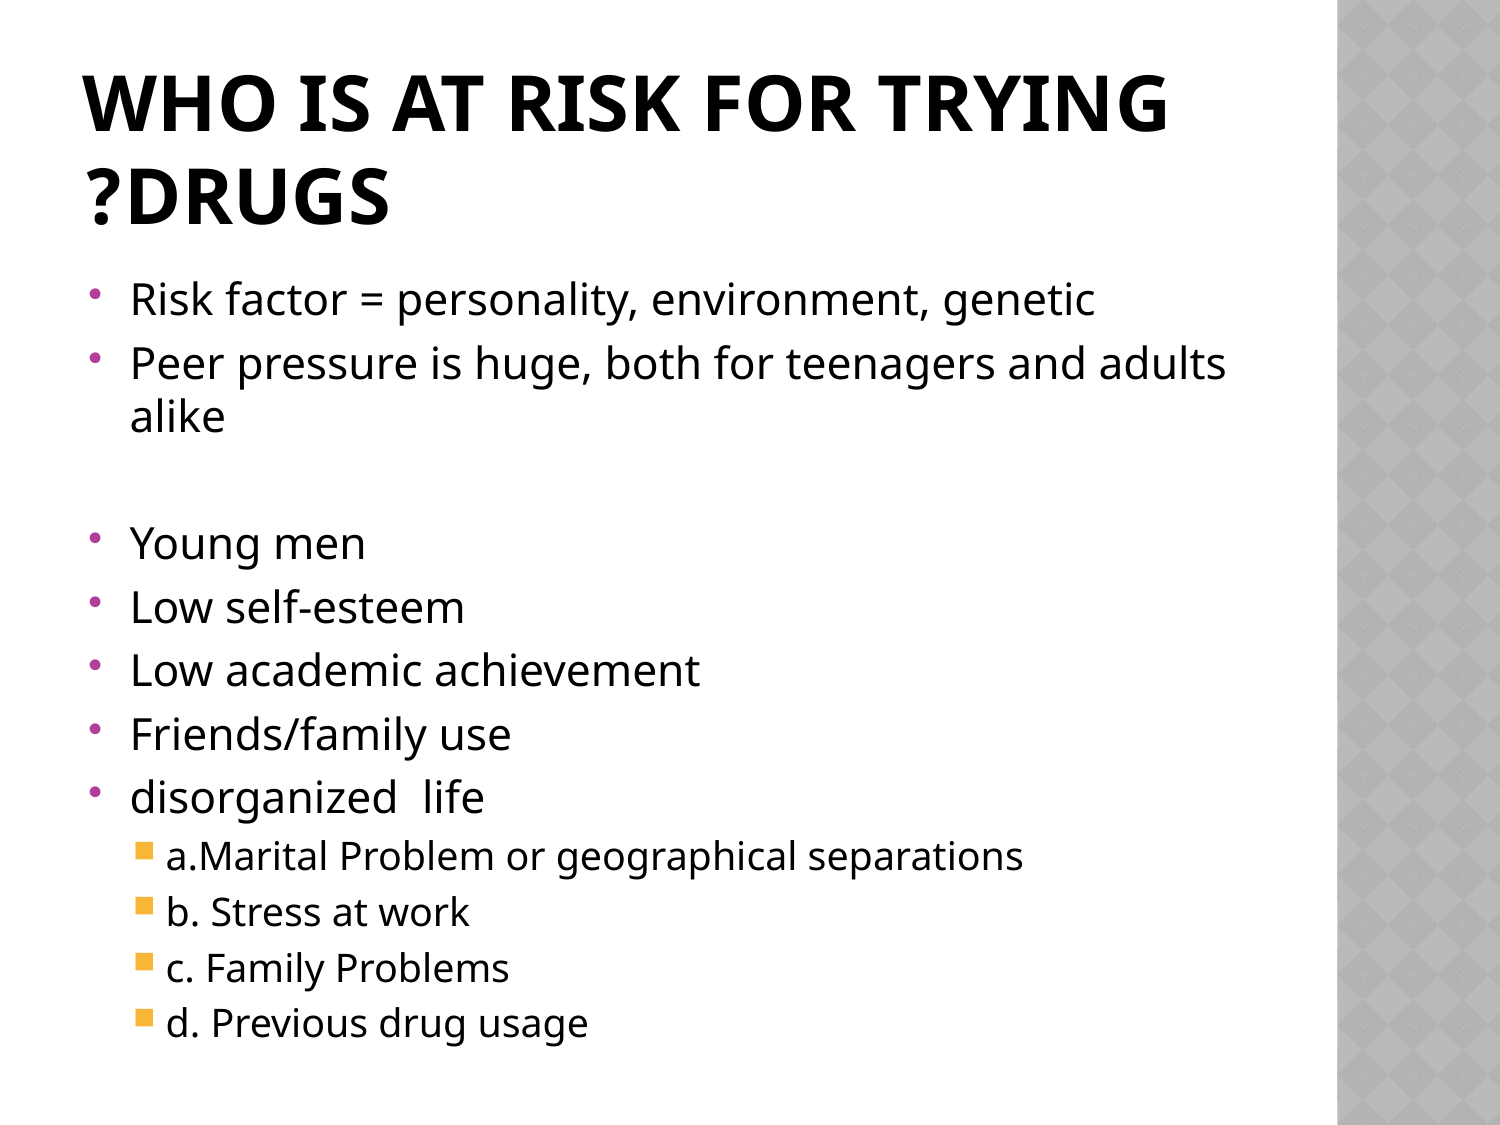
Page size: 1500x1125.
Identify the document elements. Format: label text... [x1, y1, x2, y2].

list Risk factor = personality, environment, genetic Peer pressure is huge, both for teenagers and adults alike Young men Low self-esteem Low academic achievement Friends/family use disorganized life a.Marital Problem or geographical separations b. Stress at work c. Family Problems d. Previous drug usage [75, 264, 1263, 1059]
title Who is at risk for trying drugs? [75, 52, 1263, 240]
